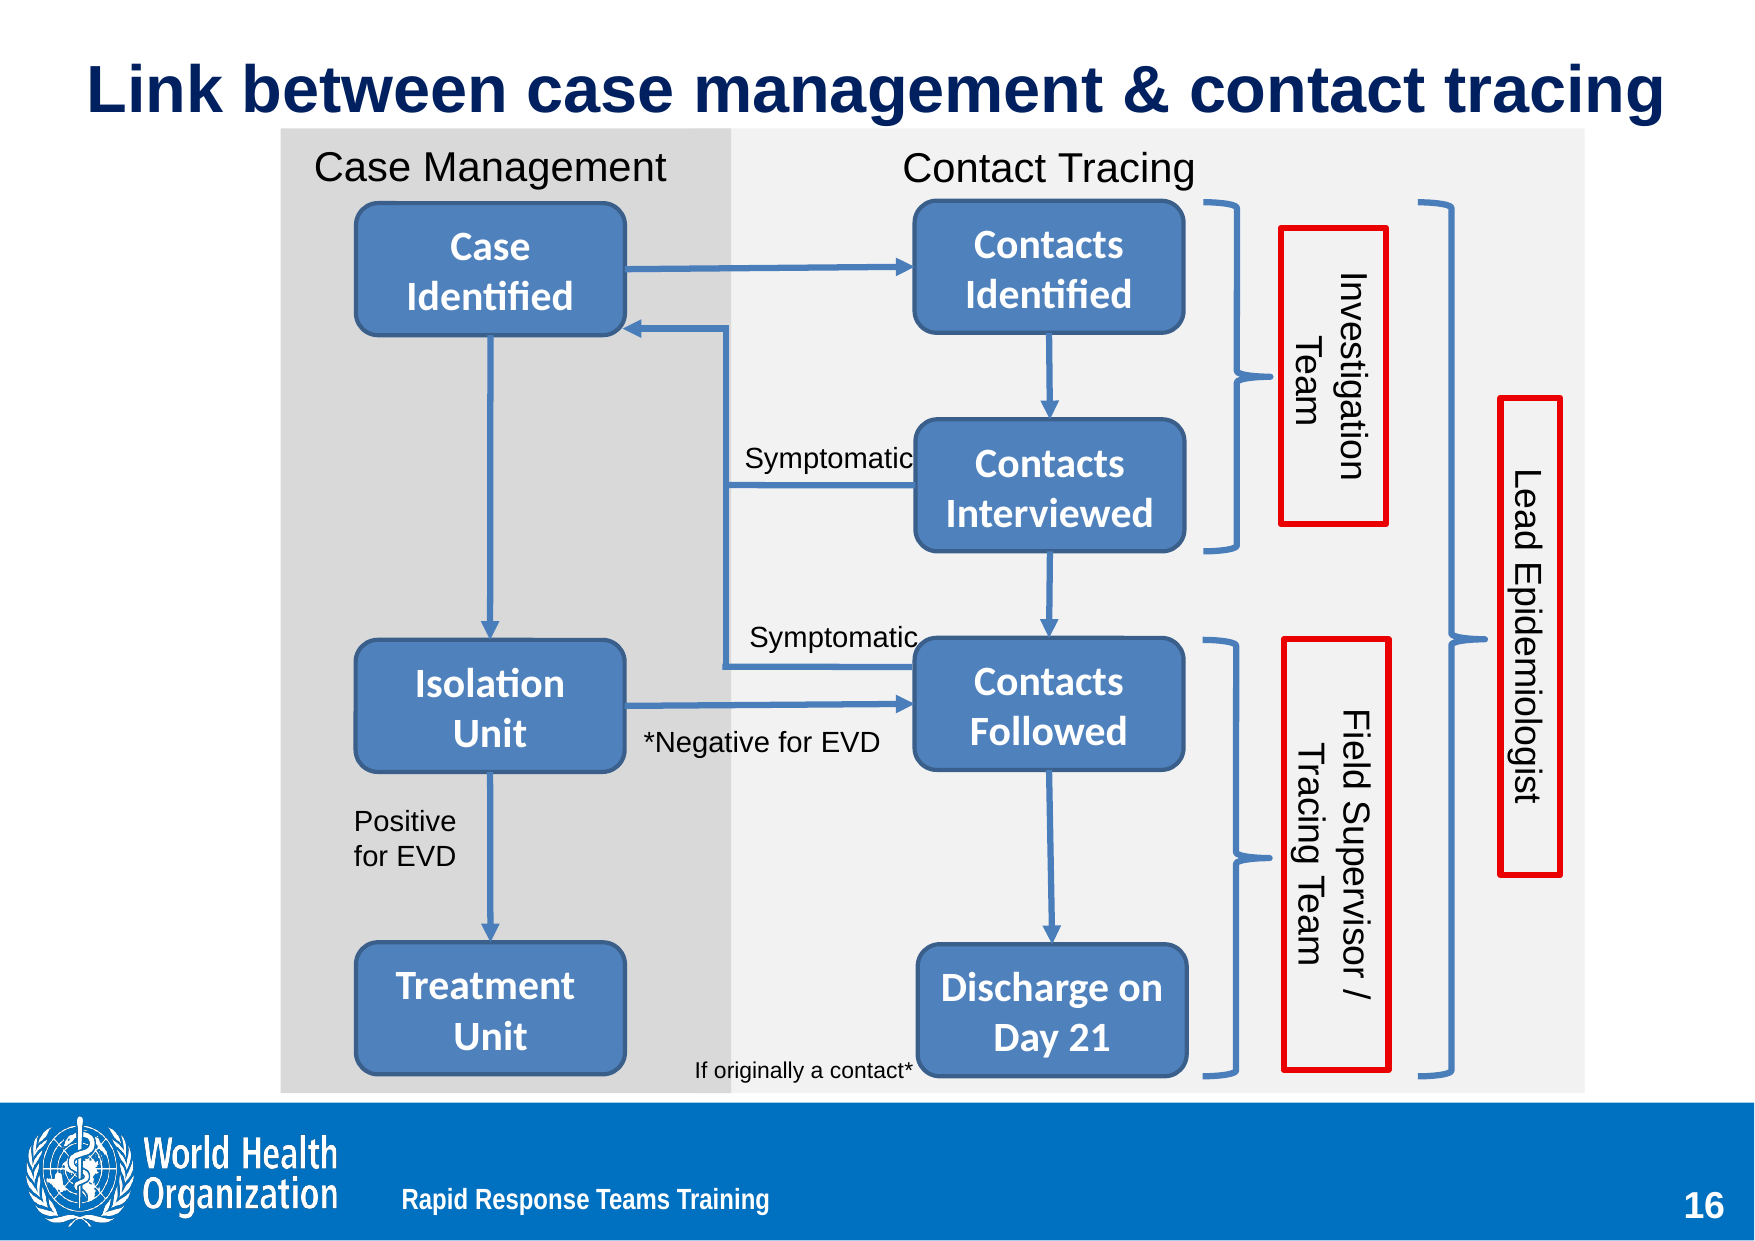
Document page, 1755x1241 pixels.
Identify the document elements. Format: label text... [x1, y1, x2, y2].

text_box Contacts Interviewed [913, 417, 1187, 554]
text_box Positive for EVD [319, 794, 484, 880]
text_box Isolation Unit [353, 637, 627, 775]
text_box Symptomatic [731, 611, 943, 661]
text_box Case Identified [353, 200, 628, 338]
text_box [1202, 639, 1271, 1078]
text_box Case Management [286, 132, 694, 198]
text_box Contacts Identified [912, 199, 1186, 335]
text_box *If originally a contact [679, 1048, 958, 1091]
title Link between case management & contact tracing [0, 11, 1755, 160]
picture [25, 1116, 337, 1227]
text_box [1417, 201, 1486, 1078]
text_box [1203, 201, 1272, 553]
text_box Field Supervisor / Tracing Team [1283, 639, 1389, 1070]
text_box Investigation Team [1281, 227, 1386, 525]
text_box Treatment Unit [353, 940, 628, 1077]
text_box Contact Tracing [845, 133, 1253, 199]
text_box Discharge on Day 21 [915, 942, 1189, 1079]
text_box Lead Epidemiologist [1500, 397, 1561, 875]
text_box Negative for EVD* [628, 716, 907, 766]
text_box Symptomatic [731, 431, 938, 482]
text_box [733, 160, 1587, 1095]
text_box Contacts Followed [912, 635, 1186, 773]
text_box [279, 160, 733, 1095]
